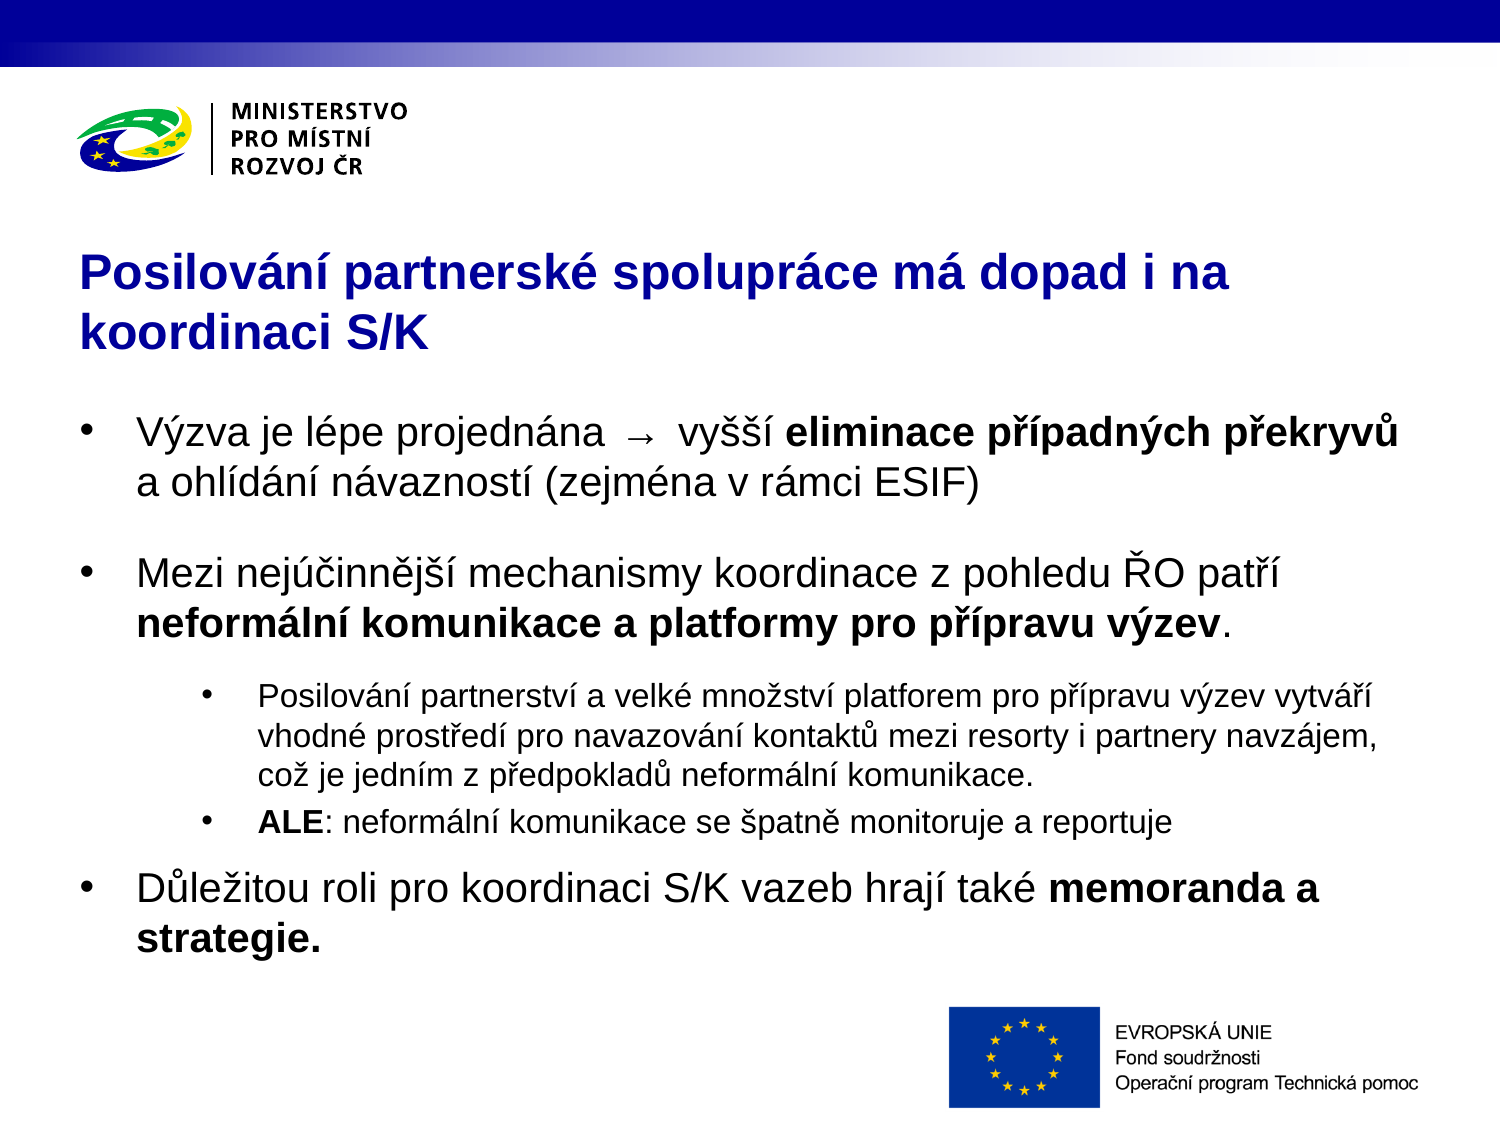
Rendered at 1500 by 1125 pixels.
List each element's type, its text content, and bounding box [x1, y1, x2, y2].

title Posilování partnerské spolupráce má dopad i na koordinaci S/K [64, 231, 1425, 315]
picture [915, 973, 1452, 1125]
list Výzva je lépe projednána → vyšší eliminace případných překryvů a ohlídání návazností (zejména v rámci ESIF) Mezi nejúčinnější mechanismy koordinace z pohledu ŘO patří neformální komunikace a platformy pro přípravu výzev. Posilování partnerství a velké množství platforem pro přípravu výzev vytváří vhodné prostředí pro navazování kontaktů mezi resorty i partnery navzájem, což je jedním z předpokladů neformální komunikace. ALE: neformální komunikace se špatně monitoruje a reportuje Důležitou roli pro koordinaci S/K vazeb hrají také memoranda a strategie. [64, 397, 1447, 976]
